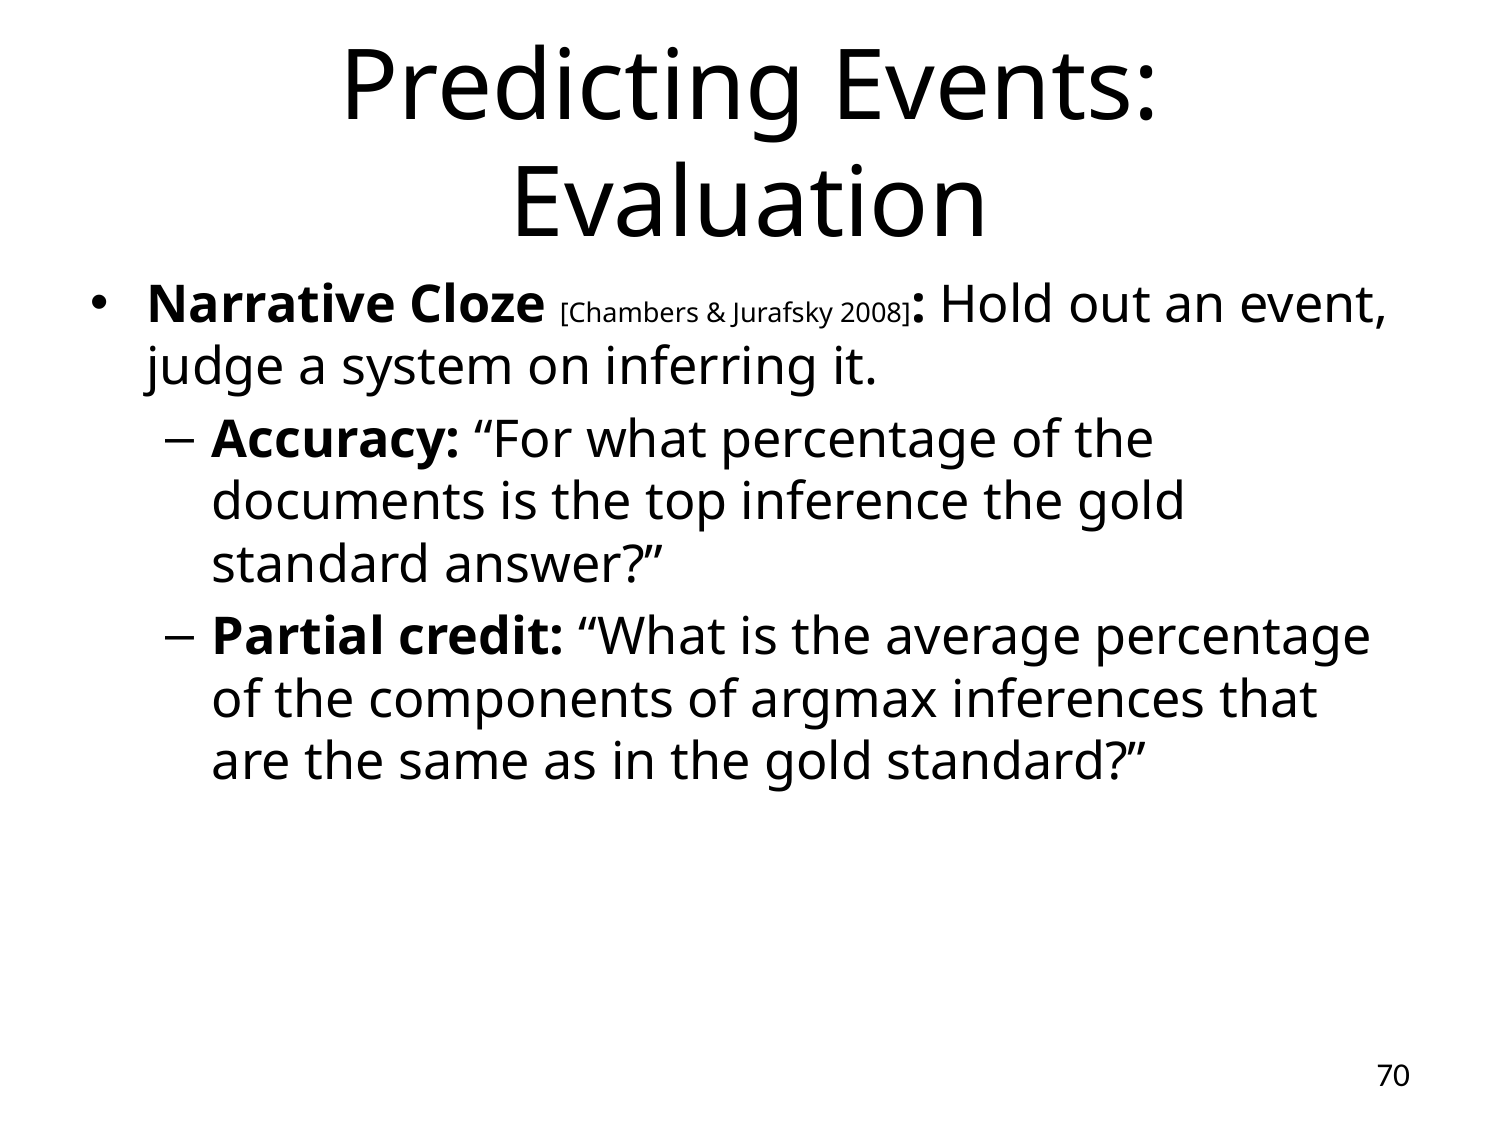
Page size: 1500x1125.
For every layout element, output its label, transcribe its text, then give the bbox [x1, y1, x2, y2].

slide_number 70 [1074, 1042, 1425, 1103]
title Predicting Events: Evaluation [75, 45, 1425, 233]
list Narrative Cloze [Chambers & Jurafsky 2008]: Hold out an event, judge a system on inferring it. Accuracy: “For what percentage of the documents is the top inference the gold standard answer?” Partial credit: “What is the average percentage of the components of argmax inferences that are the same as in the gold standard?” [75, 262, 1425, 1005]
